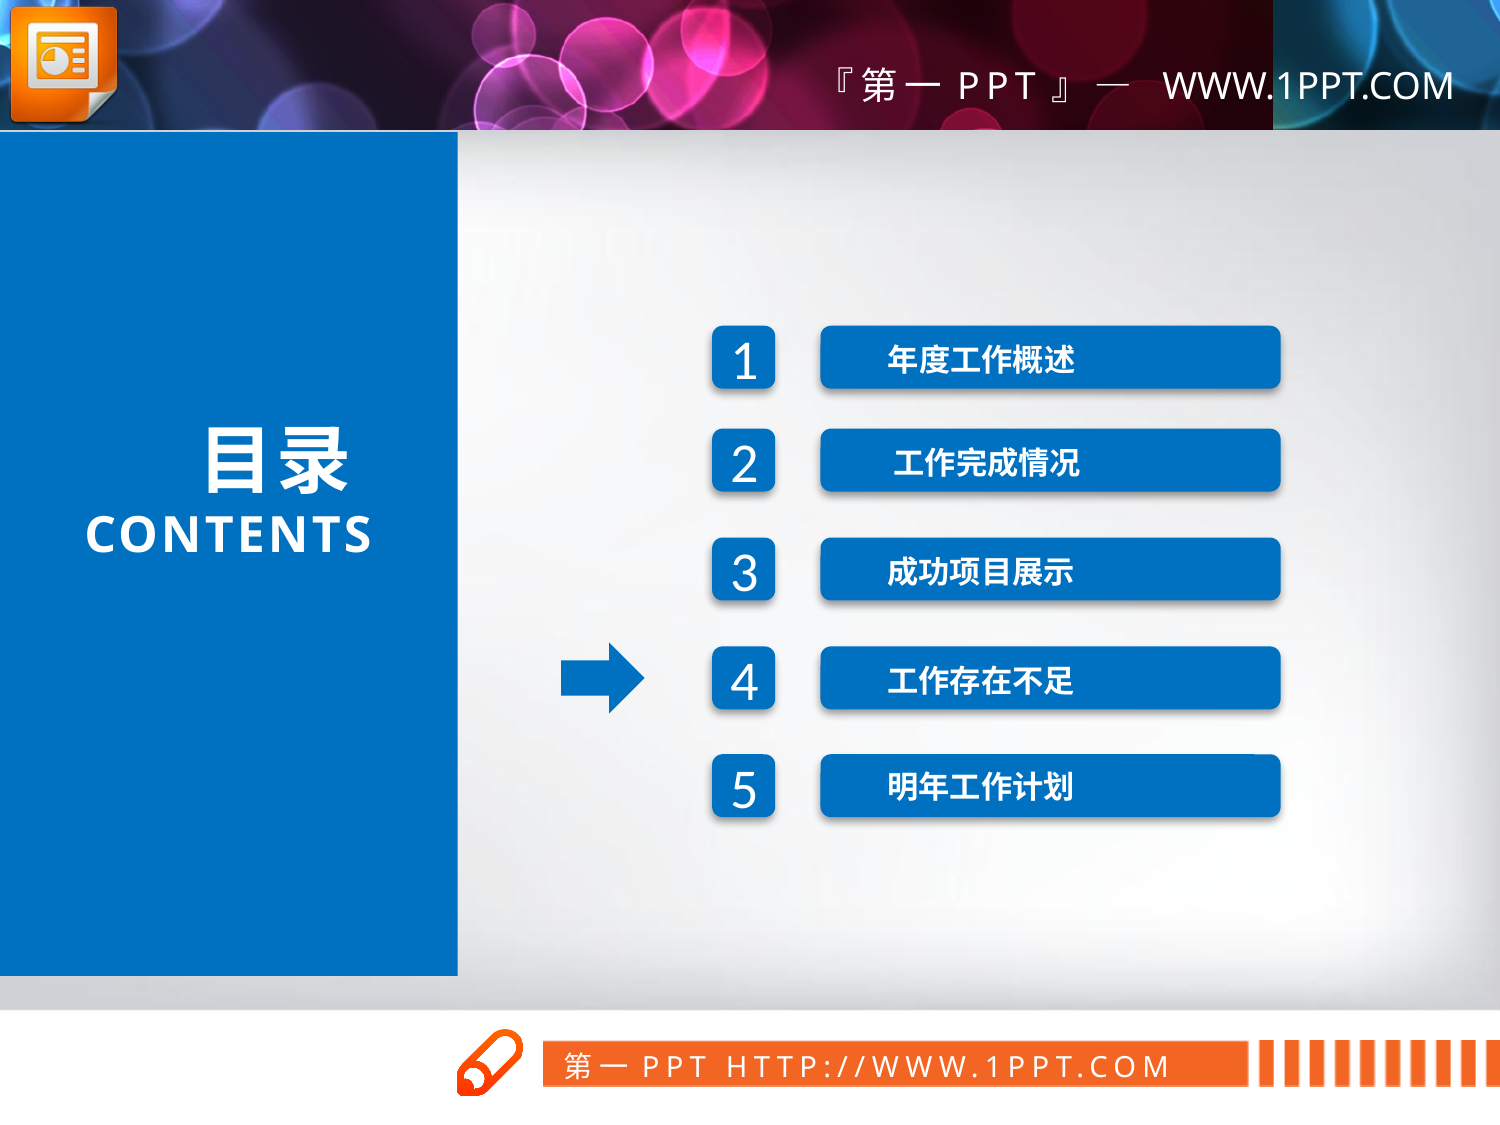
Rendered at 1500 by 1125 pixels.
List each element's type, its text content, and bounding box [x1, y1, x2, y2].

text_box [820, 537, 1281, 601]
text_box 5 [712, 754, 776, 818]
text_box 3 [712, 537, 776, 601]
text_box 目录 CONTENTS [41, 405, 387, 571]
text_box 4 [712, 646, 776, 710]
picture [543, 1040, 1500, 1087]
text_box 1 [712, 325, 776, 389]
text_box [561, 642, 645, 714]
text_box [820, 646, 1281, 710]
text_box 2 [712, 428, 776, 492]
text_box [820, 325, 1281, 389]
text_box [820, 753, 1281, 818]
picture [0, 0, 1500, 1012]
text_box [820, 428, 1281, 492]
text_box [0, 132, 458, 976]
